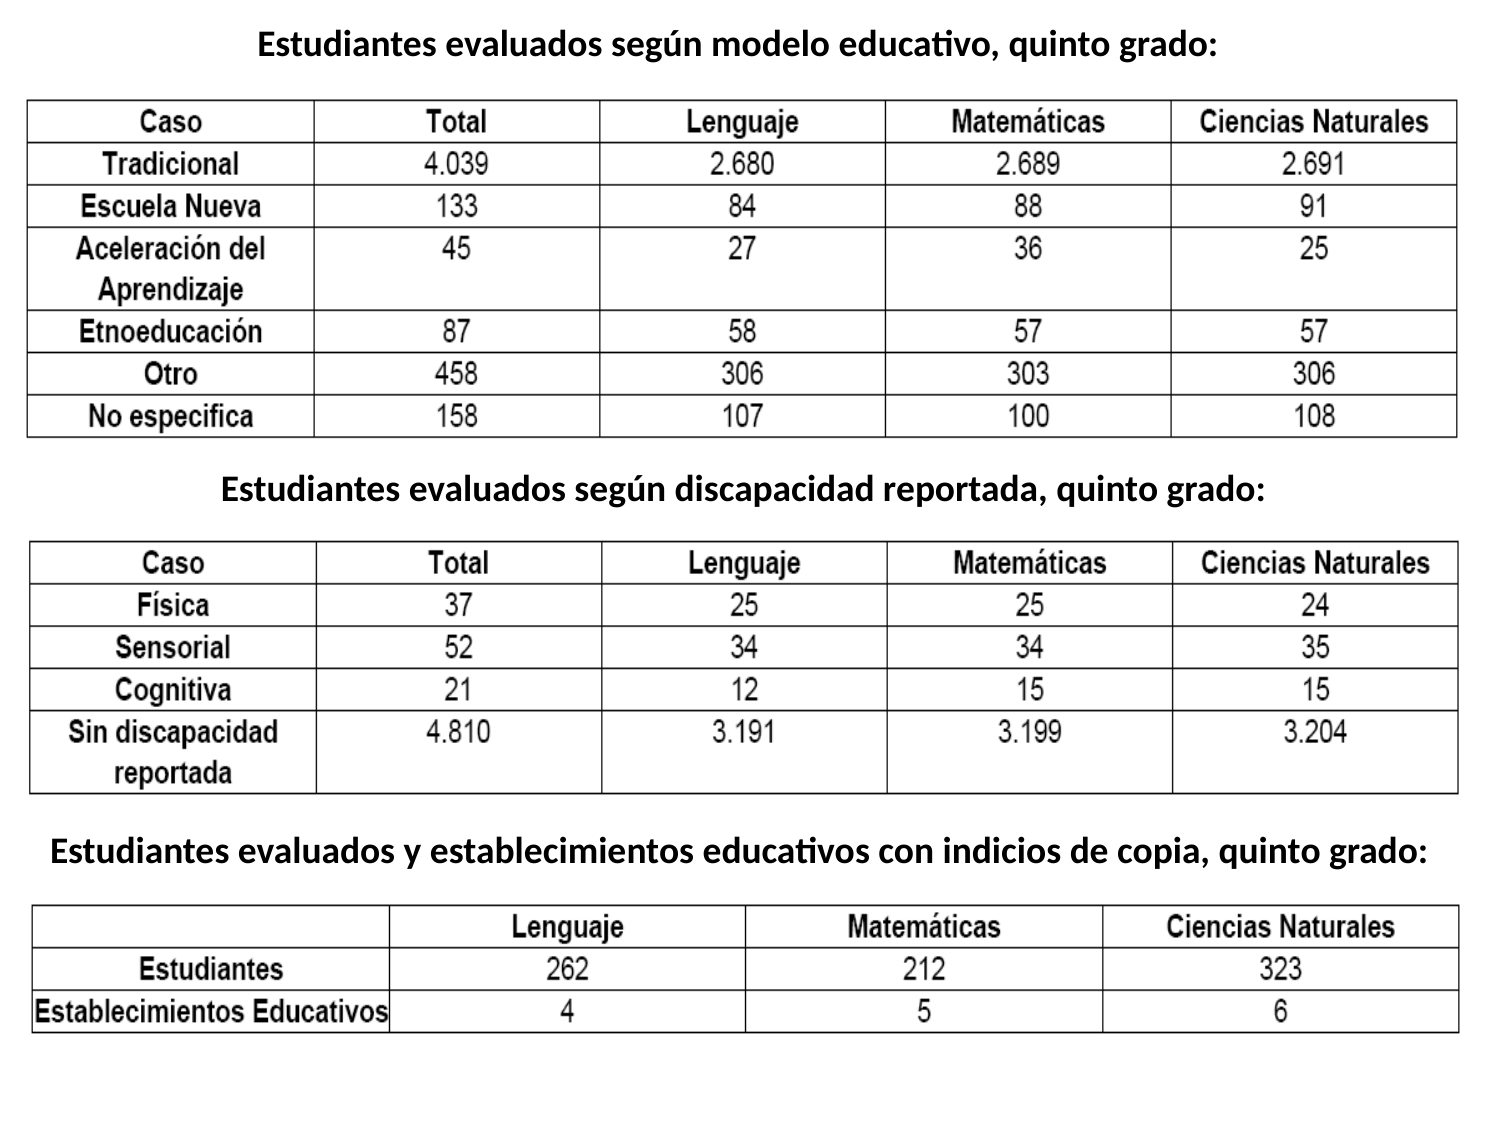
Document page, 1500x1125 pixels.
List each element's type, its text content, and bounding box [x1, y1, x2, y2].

text_box Estudiantes evaluados según modelo educativo, quinto grado: [46, 11, 1430, 72]
picture [23, 527, 1466, 805]
picture [23, 897, 1477, 1044]
picture [23, 81, 1466, 447]
text_box Estudiantes evaluados y establecimientos educativos con indicios de copia, quinto grado: [35, 818, 1454, 878]
text_box Estudiantes evaluados según discapacidad reportada, quinto grado: [35, 456, 1454, 517]
